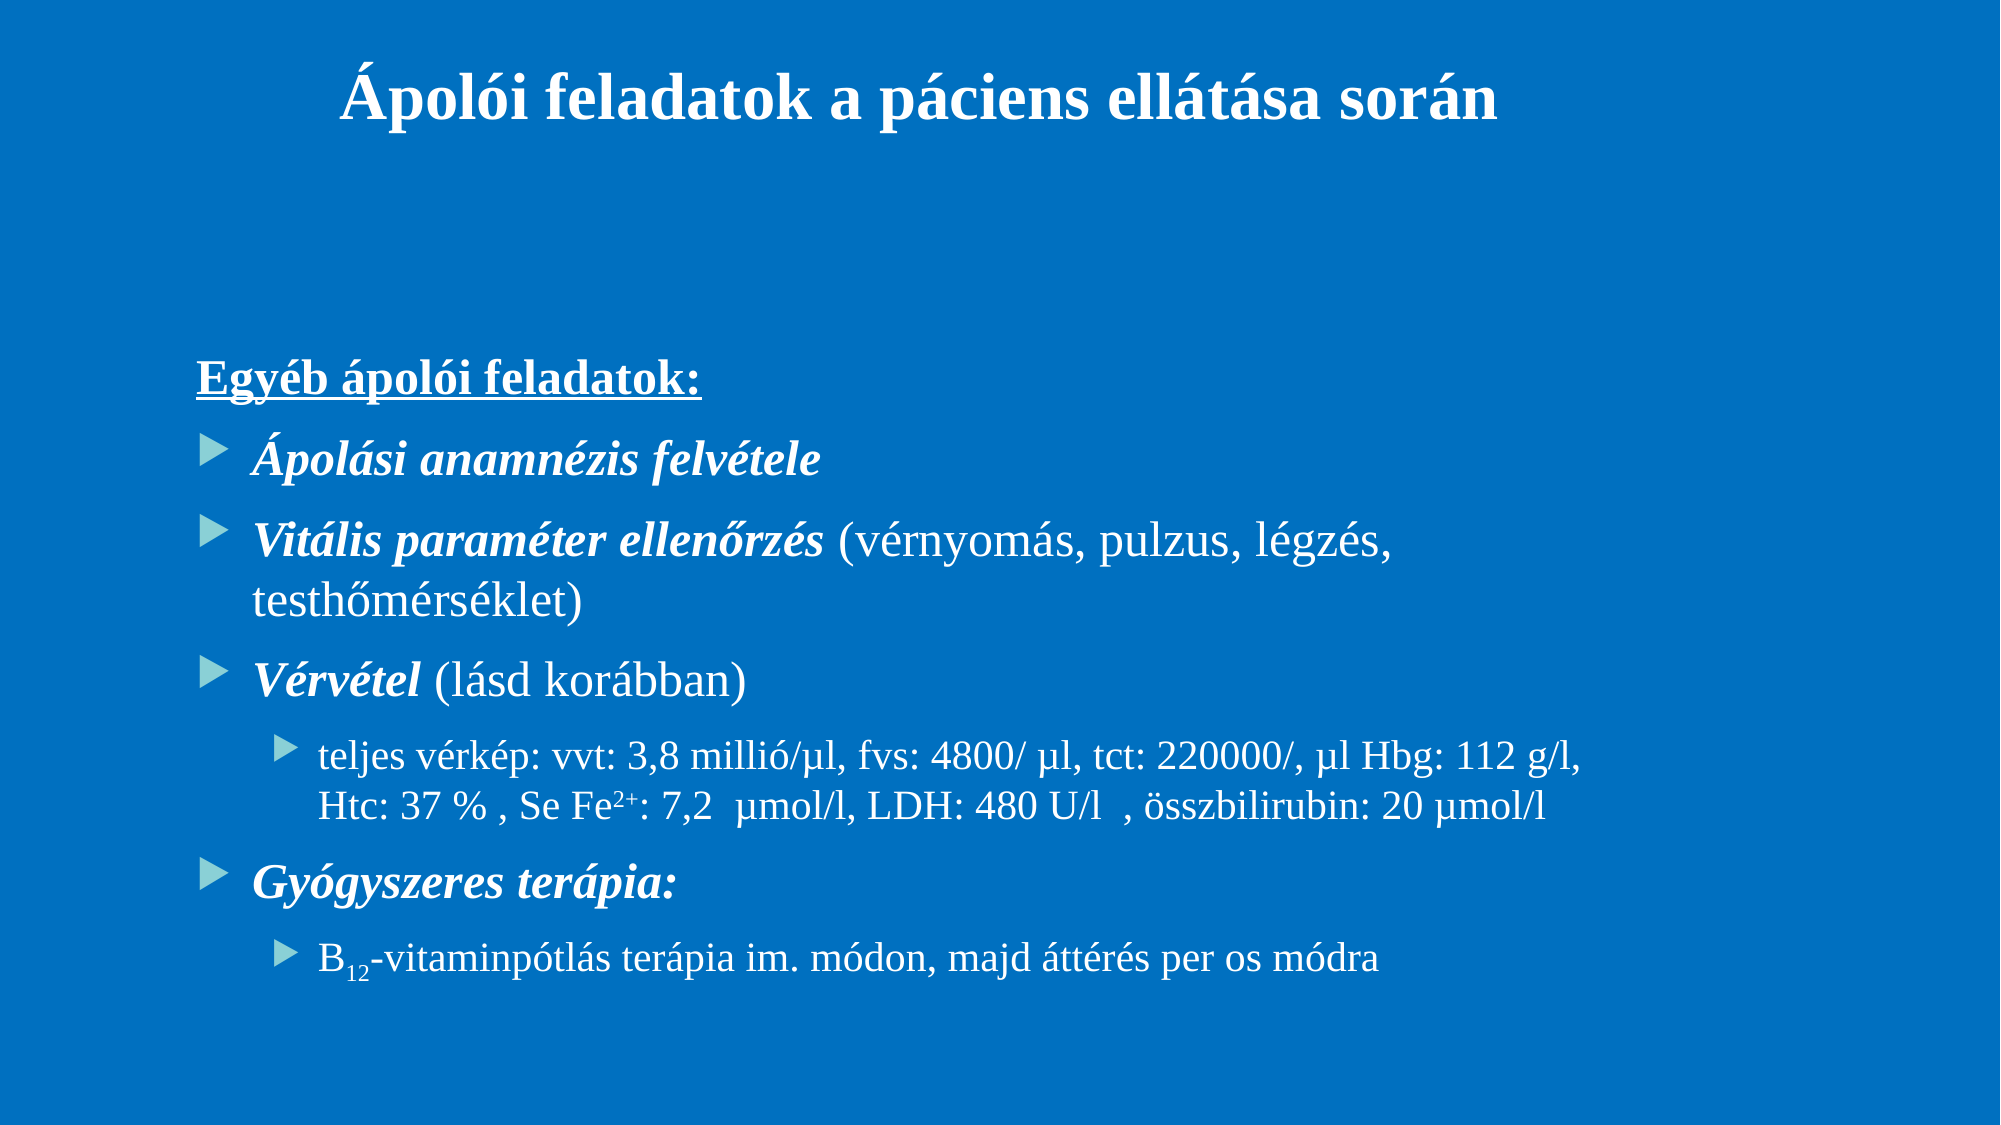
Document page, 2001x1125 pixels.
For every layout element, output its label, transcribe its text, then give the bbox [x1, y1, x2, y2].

list Egyéb ápolói feladatok: Ápolási anamnézis felvétele Vitális paraméter ellenőrzés (vérnyomás, pulzus, légzés, testhőmérséklet) Vérvétel (lásd korábban) teljes vérkép: vvt: 3,8 millió/µl, fvs: 4800/ µl, tct: 220000/, µl Hbg: 112 g/l, Htc: 37 % , Se Fe2+: 7,2 µmol/l, LDH: 480 U/l , összbilirubin: 20 µmol/l Gyógyszeres terápia: B12-vitaminpótlás terápia im. módon, majd áttérés per os módra [181, 336, 1649, 1025]
title Ápolói feladatok a páciens ellátása során [324, 45, 1675, 138]
